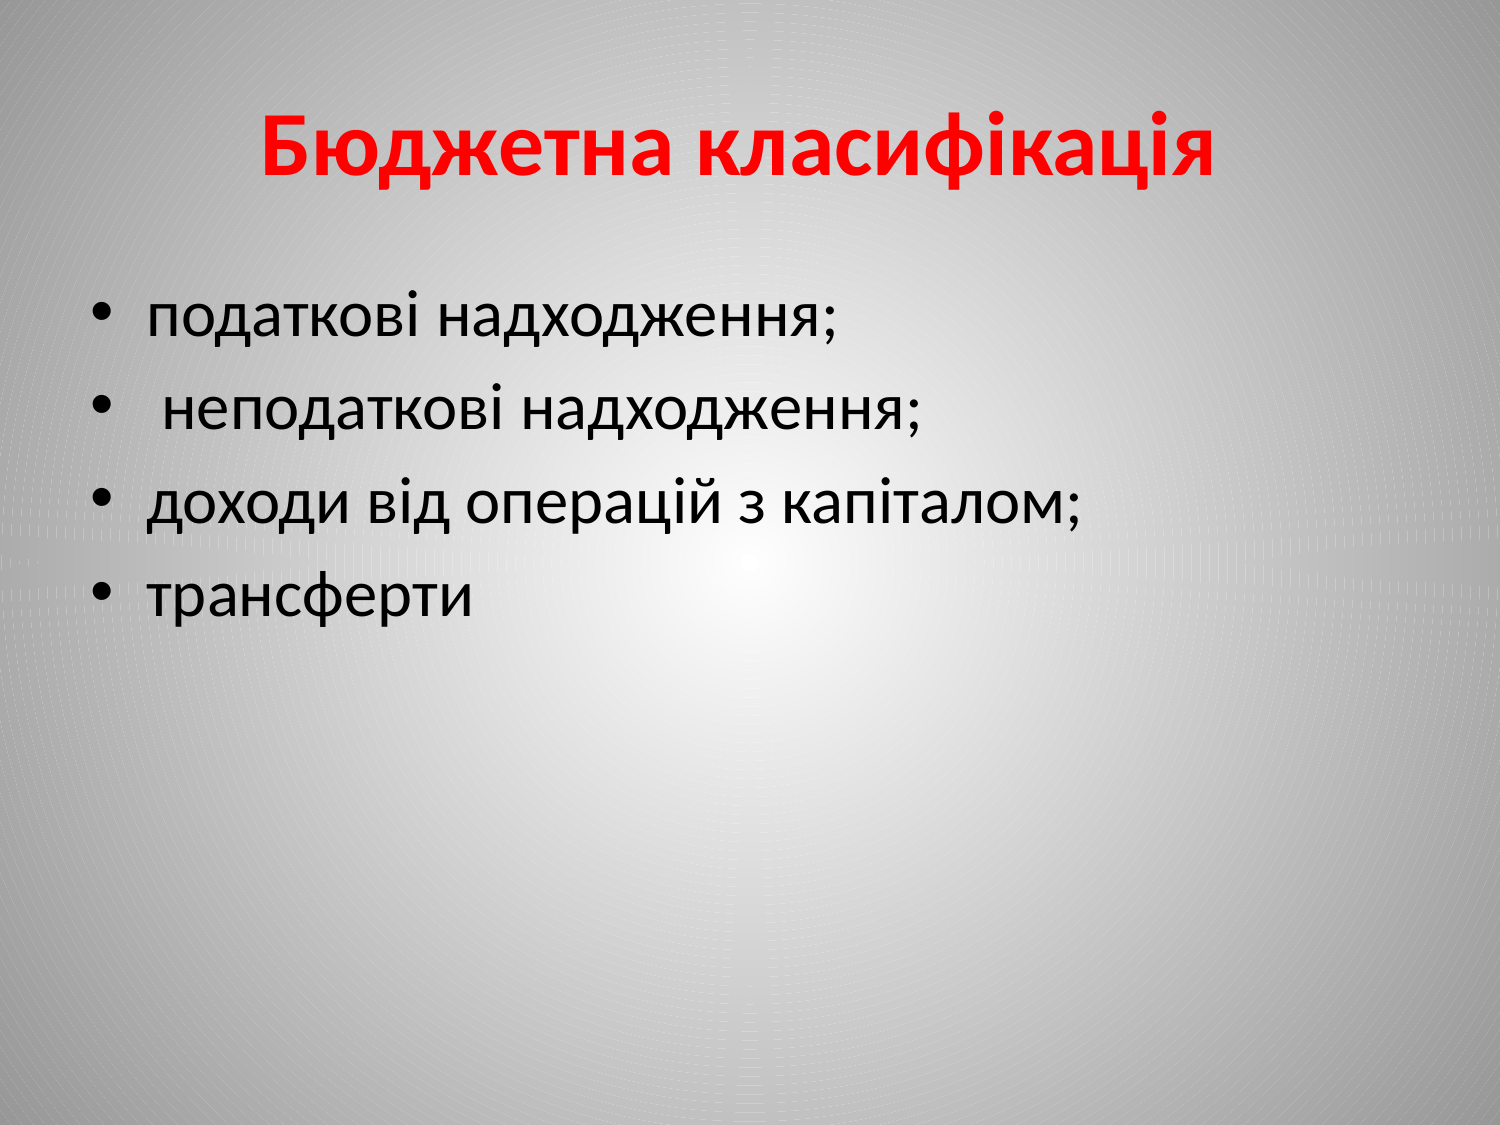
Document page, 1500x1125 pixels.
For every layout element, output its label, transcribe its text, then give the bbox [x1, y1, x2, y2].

list податкові надходження; неподаткові надходження; доходи від операцій з капіталом; трансферти [75, 262, 1425, 1005]
title Бюджетна класифікація [75, 45, 1425, 233]
